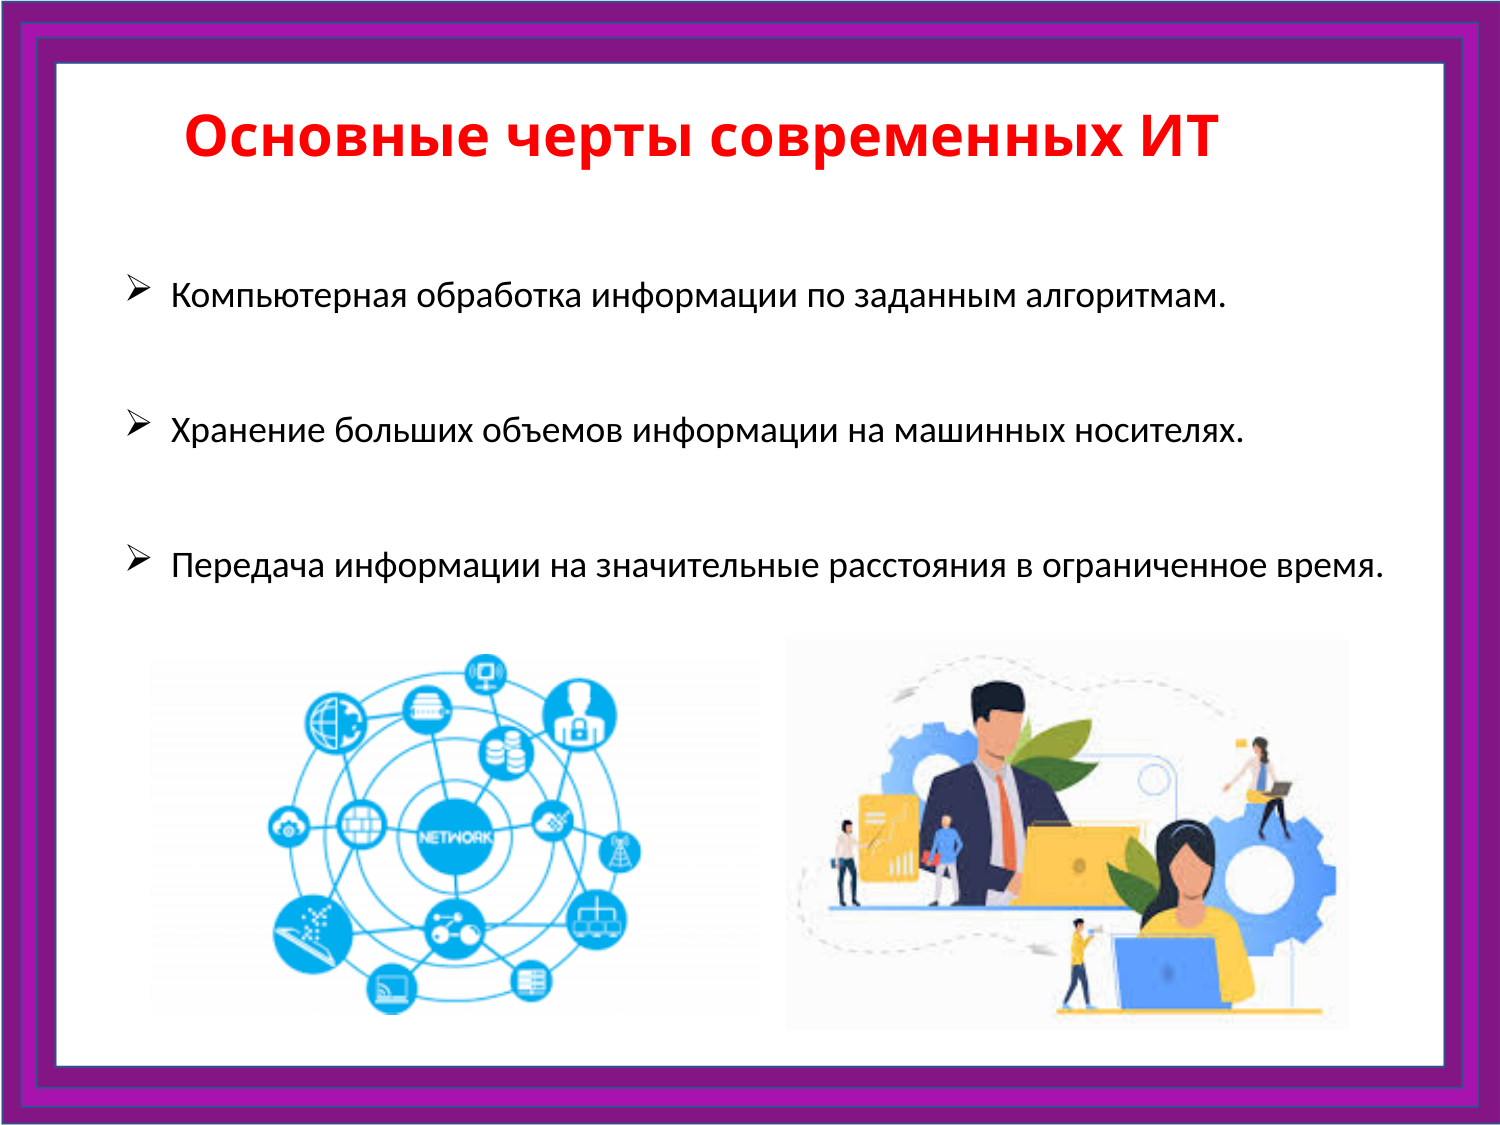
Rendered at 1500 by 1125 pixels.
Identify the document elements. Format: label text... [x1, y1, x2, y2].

text_box Компьютерная обработка информации по заданным алгоритмам. Хранение больших объемов информации на машинных носителях. Передача информации на значительные расстояния в ограниченное время. [109, 262, 1409, 593]
picture [0, 0, 1500, 1125]
title Основные черты современных ИТ [168, 81, 1332, 194]
